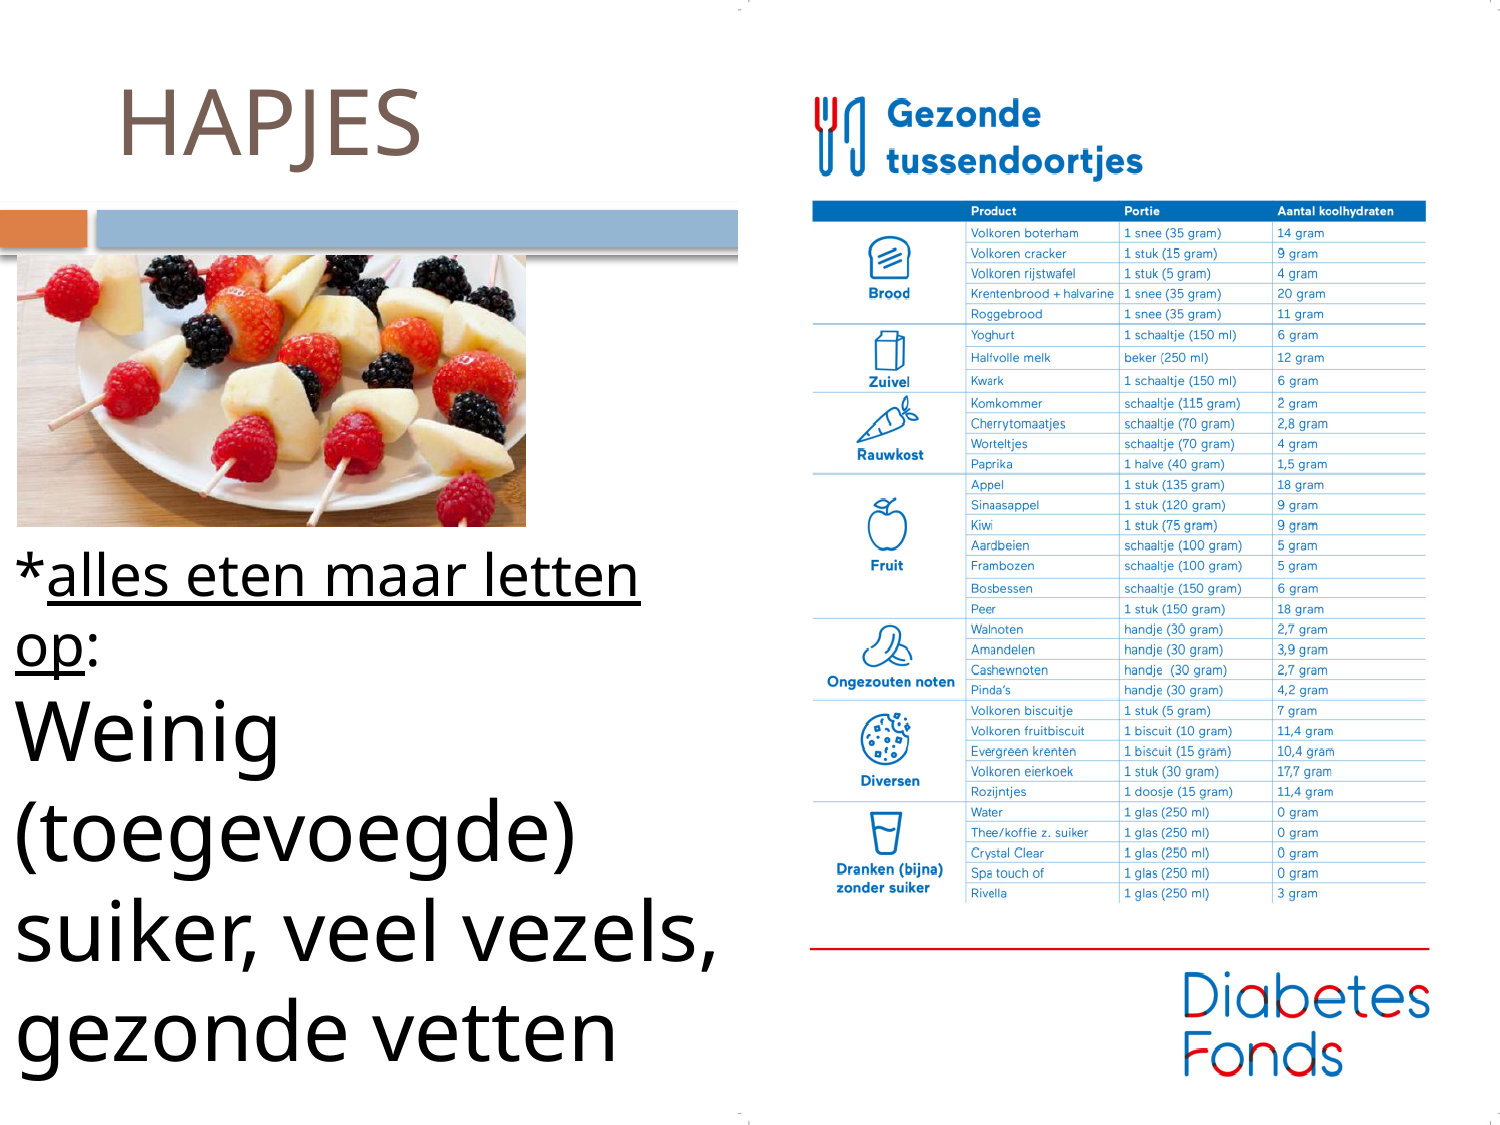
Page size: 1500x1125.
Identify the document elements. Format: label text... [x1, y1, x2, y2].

text_box *alles eten maar letten op: Weinig (toegevoegde) suiker, veel vezels, gezonde vetten [0, 531, 732, 1086]
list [737, 0, 1500, 1125]
title HAPJES [100, 37, 732, 200]
picture [17, 255, 526, 528]
